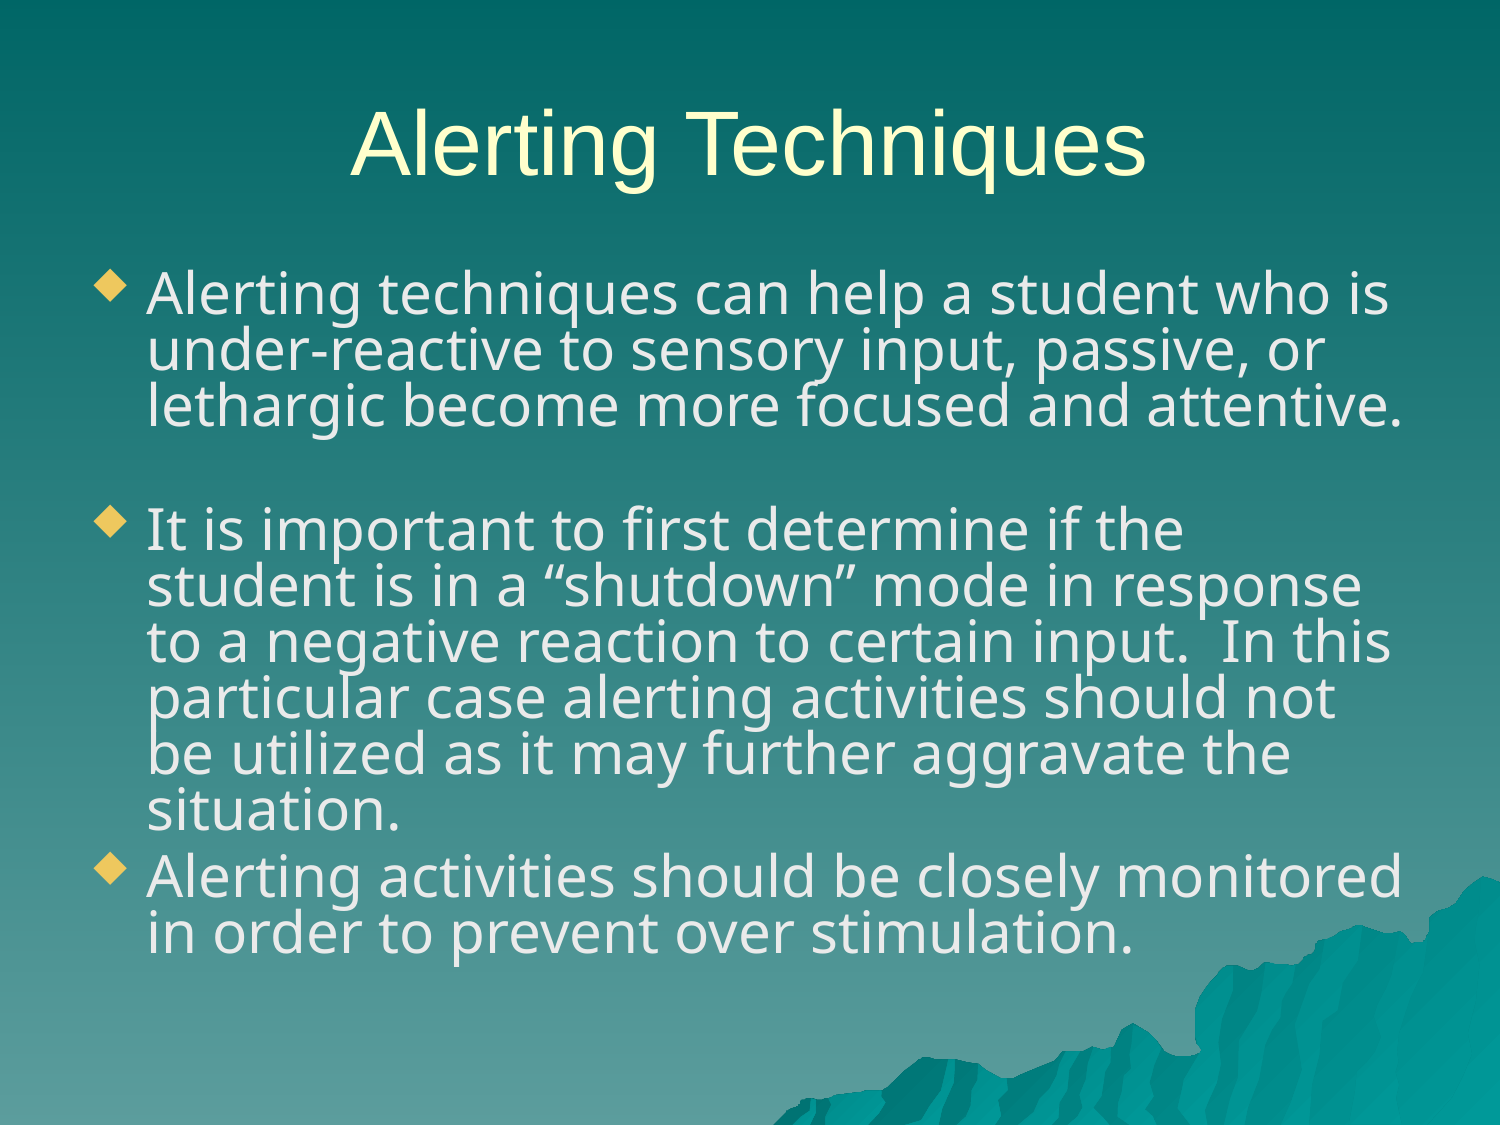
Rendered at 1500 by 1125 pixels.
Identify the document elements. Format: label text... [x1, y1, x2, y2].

title Alerting Techniques [74, 45, 1426, 233]
list Alerting techniques can help a student who is under-reactive to sensory input, passive, or lethargic become more focused and attentive. It is important to first determine if the student is in a “shutdown” mode in response to a negative reaction to certain input. In this particular case alerting activities should not be utilized as it may further aggravate the situation. Alerting activities should be closely monitored in order to prevent over stimulation. [74, 262, 1426, 1006]
